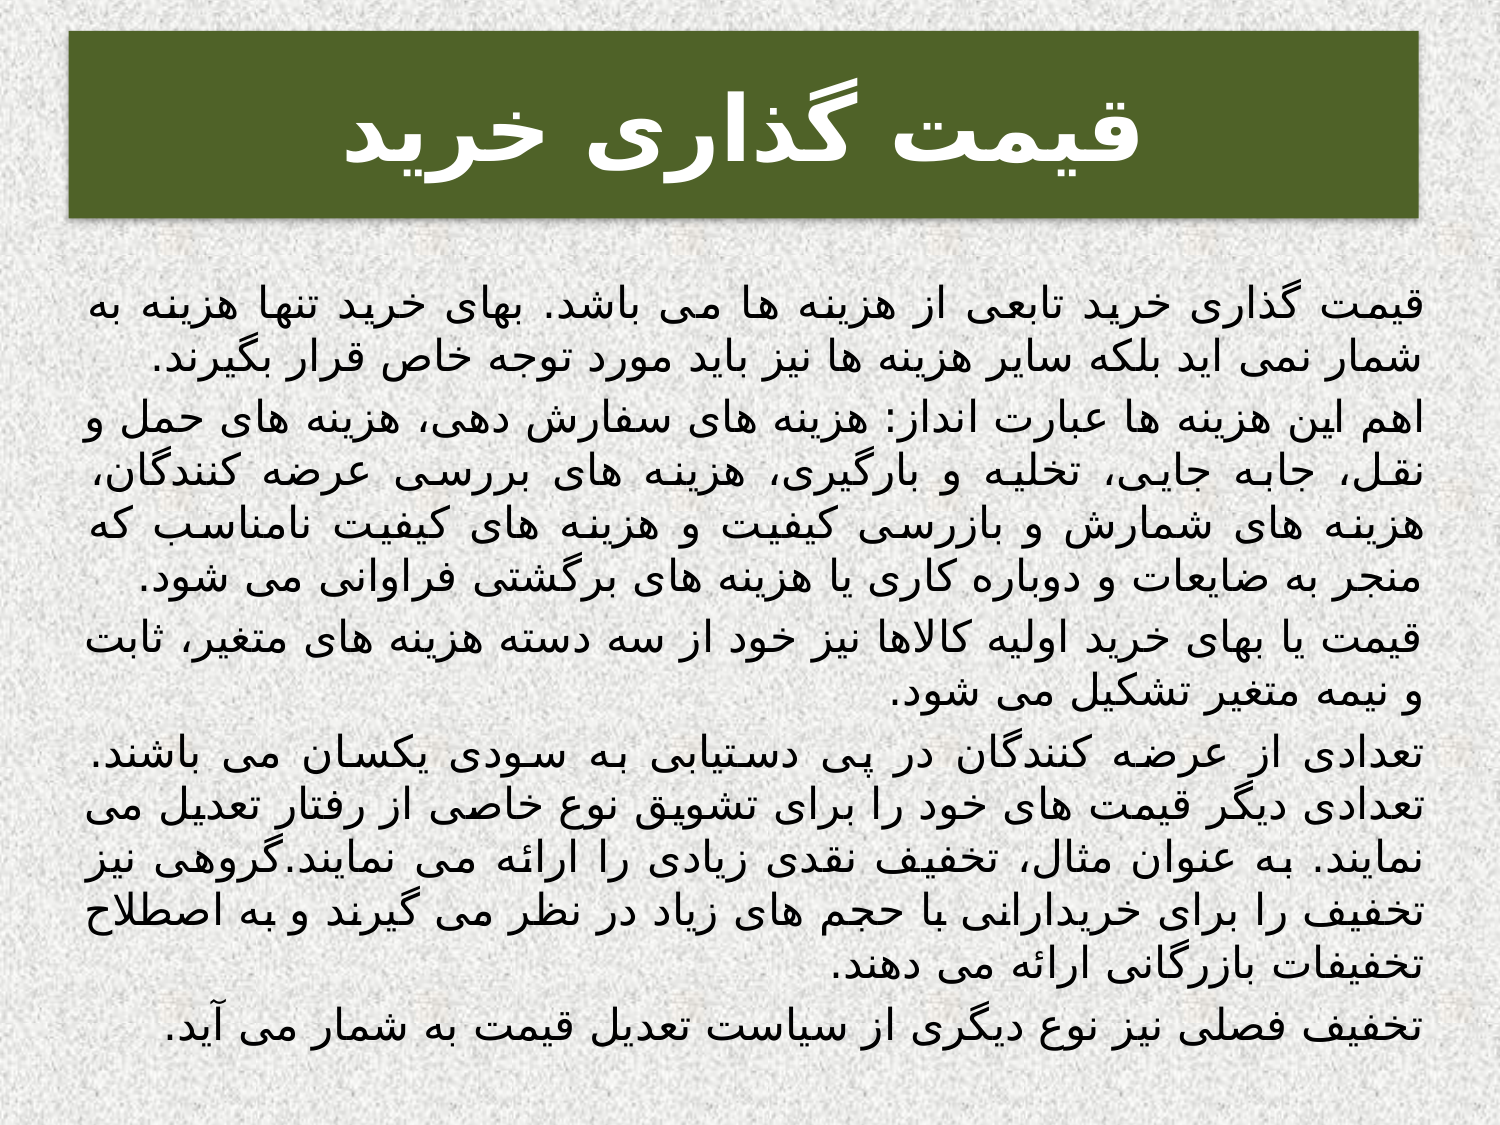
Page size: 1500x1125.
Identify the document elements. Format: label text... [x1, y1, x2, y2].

picture [0, 0, 1500, 1125]
list قیمت گذاری خرید تابعی از هزینه ها می باشد. بهای خرید تنها هزینه به شمار نمی اید بلکه سایر هزینه ها نیز باید مورد توجه خاص قرار بگیرند. اهم این هزینه ها عبارت انداز: هزینه های سفارش دهی، هزینه های حمل و نقل، جابه جایی، تخلیه و بارگیری، هزینه های بررسی عرضه کنندگان، هزینه های شمارش و بازرسی کیفیت و هزینه های کیفیت نامناسب که منجر به ضایعات و دوباره کاری یا هزینه های برگشتی فراوانی می شود. قیمت یا بهای خرید اولیه کالاها نیز خود از سه دسته هزینه های متغیر، ثابت و نیمه متغیر تشکیل می شود. تعدادی از عرضه کنندگان در پی دستیابی به سودی یکسان می باشند. تعدادی دیگر قیمت های خود را برای تشویق نوع خاصی از رفتار تعدیل می نمایند. به عنوان مثال، تخفیف نقدی زیادی را ارائه می نمایند.گروهی نیز تخفیف را برای خریدارانی با حجم های زیاد در نظر می گیرند و به اصطلاح تخفیفات بازرگانی ارائه می دهند. تخفیف فصلی نیز نوع دیگری از سیاست تعدیل قیمت به شمار می آید. [68, 267, 1441, 1071]
title قیمت گذاری خرید [68, 30, 1419, 219]
